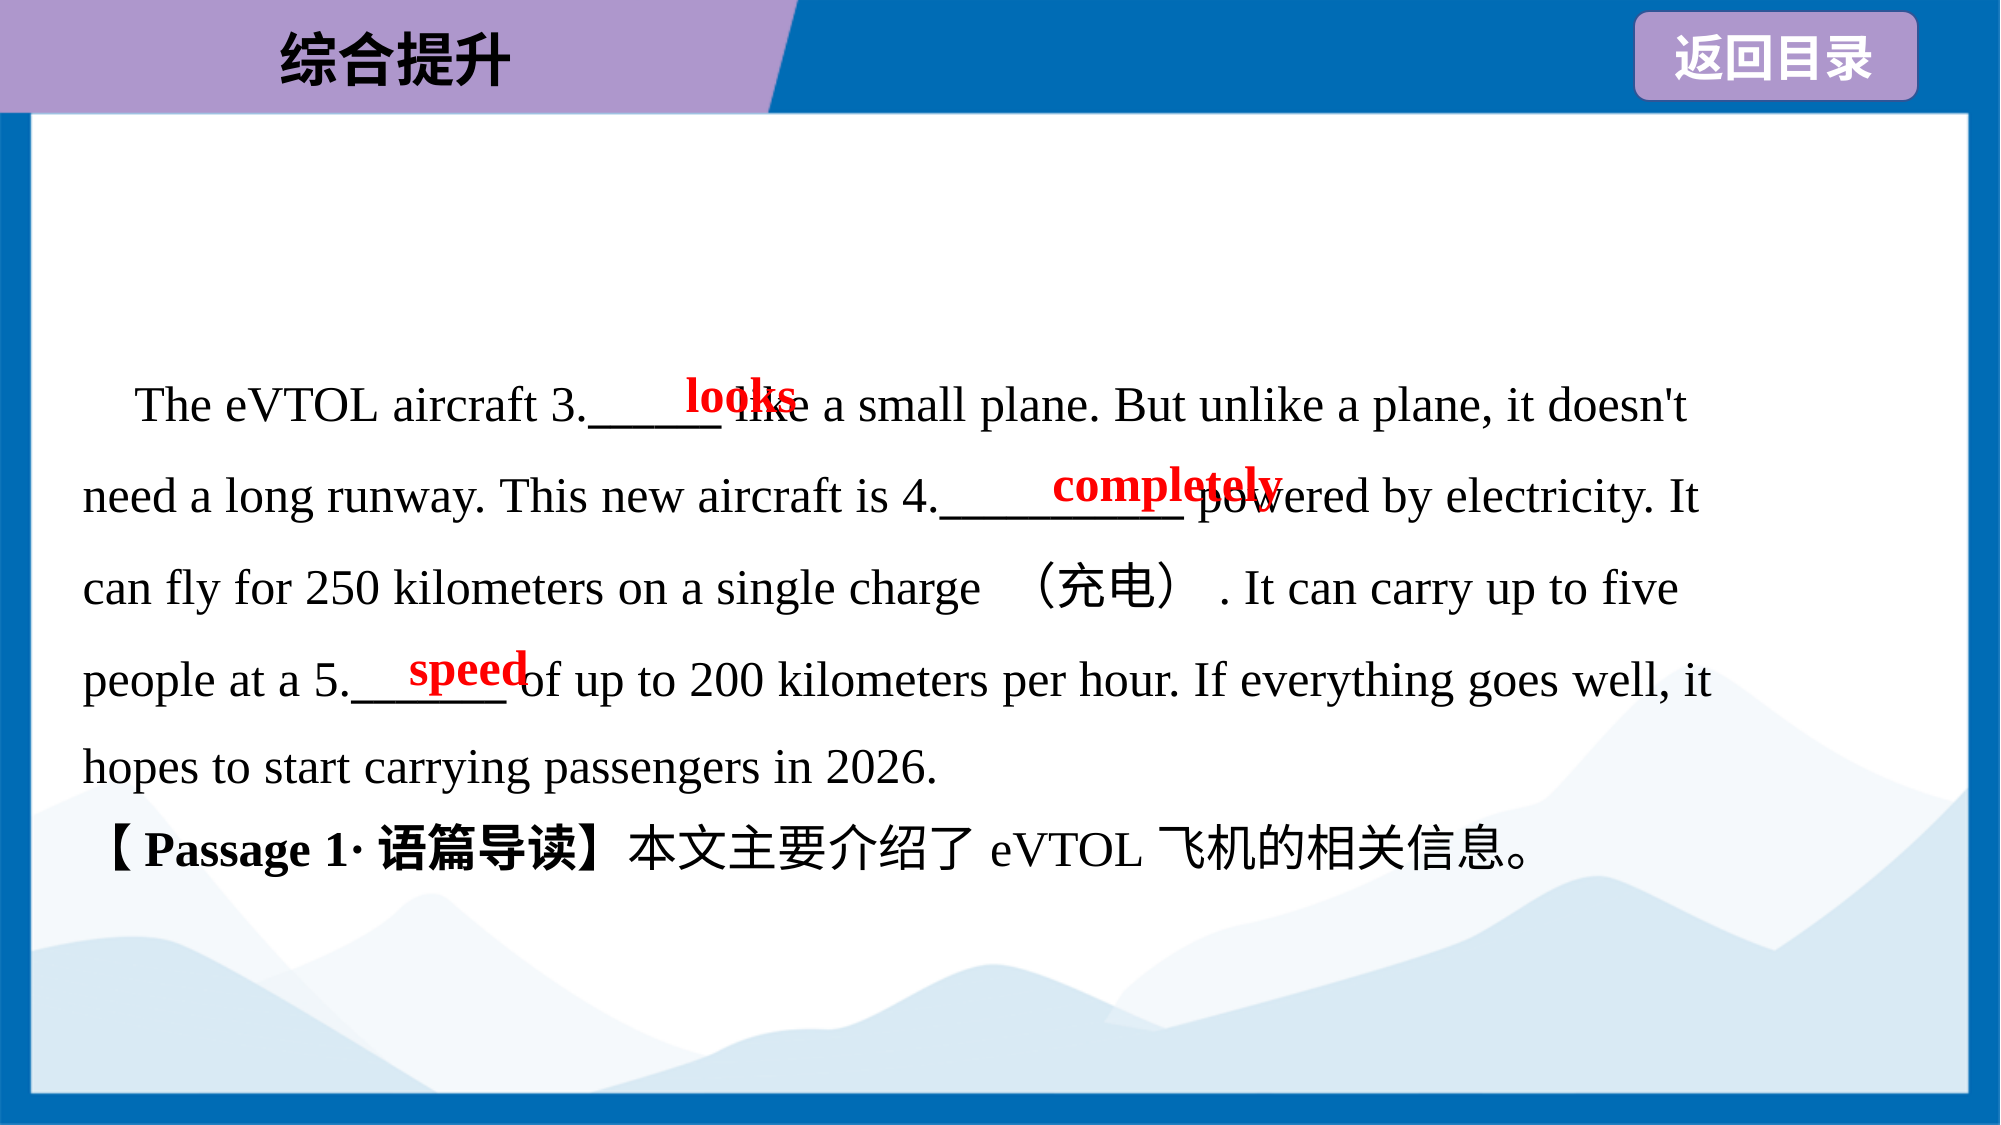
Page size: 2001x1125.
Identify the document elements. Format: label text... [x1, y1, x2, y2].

text_box completely [1034, 424, 1301, 503]
picture [0, 0, 2000, 1125]
text_box 【Passage 1·语篇导读】本文主要介绍了eVTOL飞机的相关信息。 [82, 788, 1917, 867]
text_box The eVTOL aircraft 3.______ like a small plane. But unlike a plane, it doesn't need a long runway. This new aircraft is 4.___________ powered by electricity. It can fly for 250 kilometers on a single charge （充电）. It can carry up to five people at a 5._______ of up to 200 kilometers per hour. If everything goes well, it hopes to start carrying passengers in 2026. [82, 339, 1917, 784]
text_box speed [390, 607, 547, 687]
text_box looks [667, 334, 815, 414]
